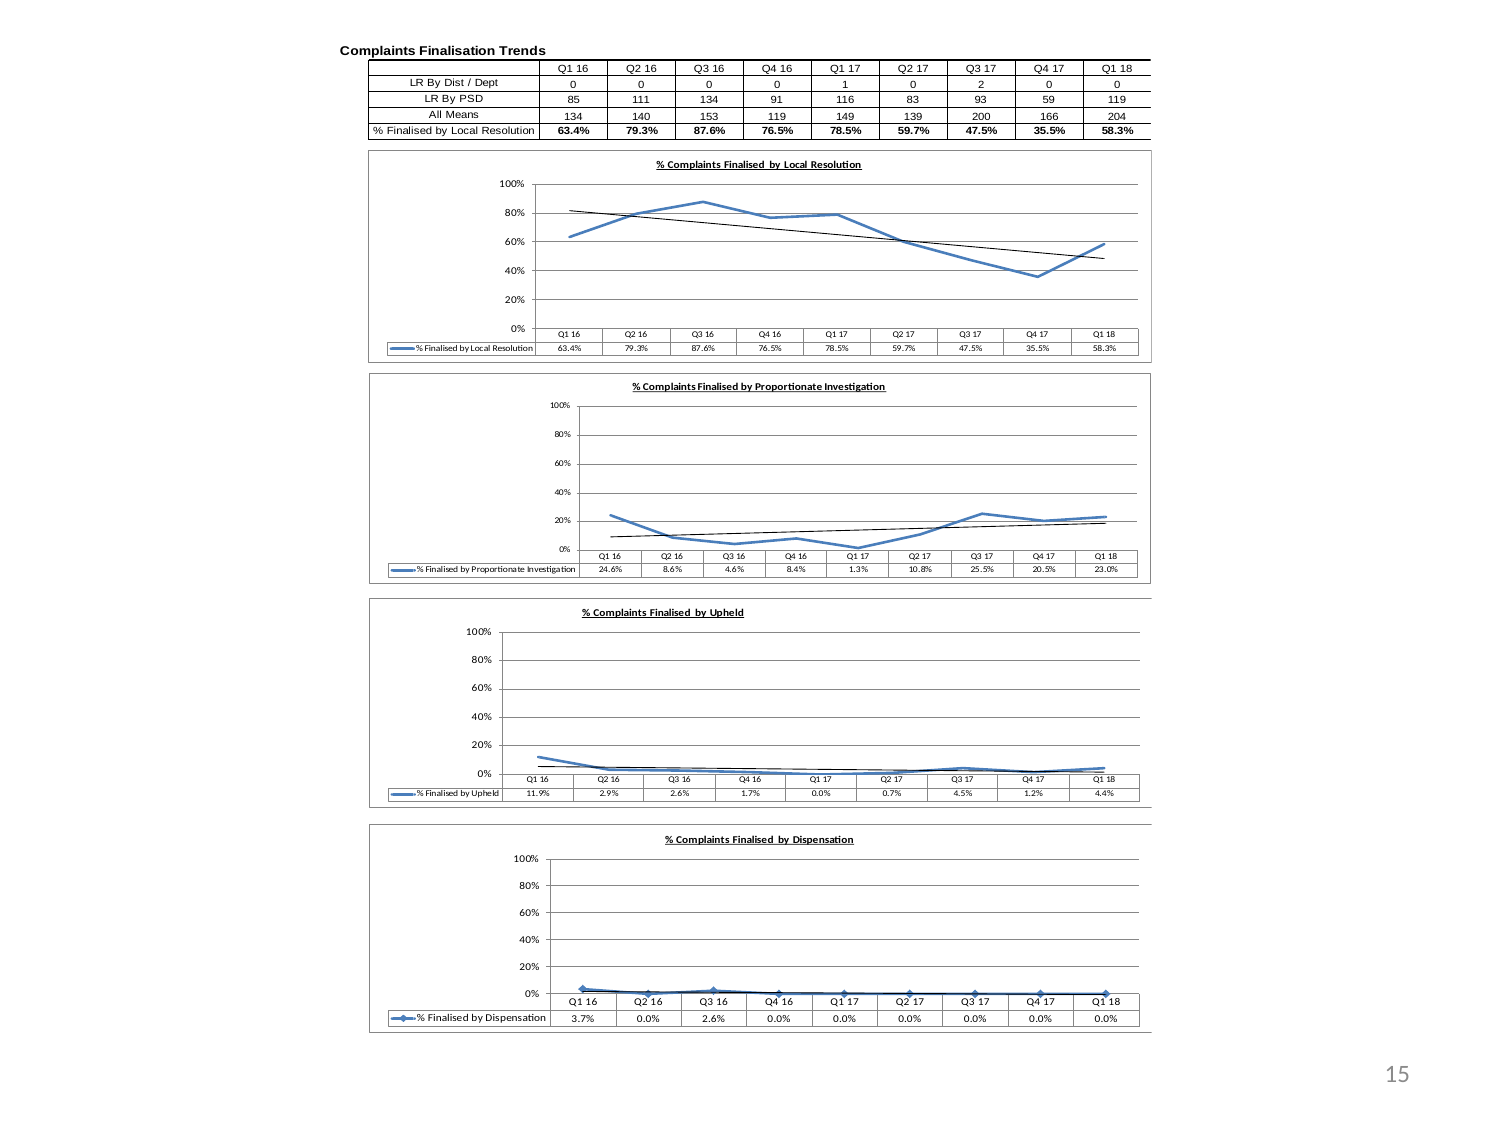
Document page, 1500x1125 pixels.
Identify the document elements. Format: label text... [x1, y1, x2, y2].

slide_number 15 [1074, 1042, 1425, 1103]
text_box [336, 42, 1152, 1036]
